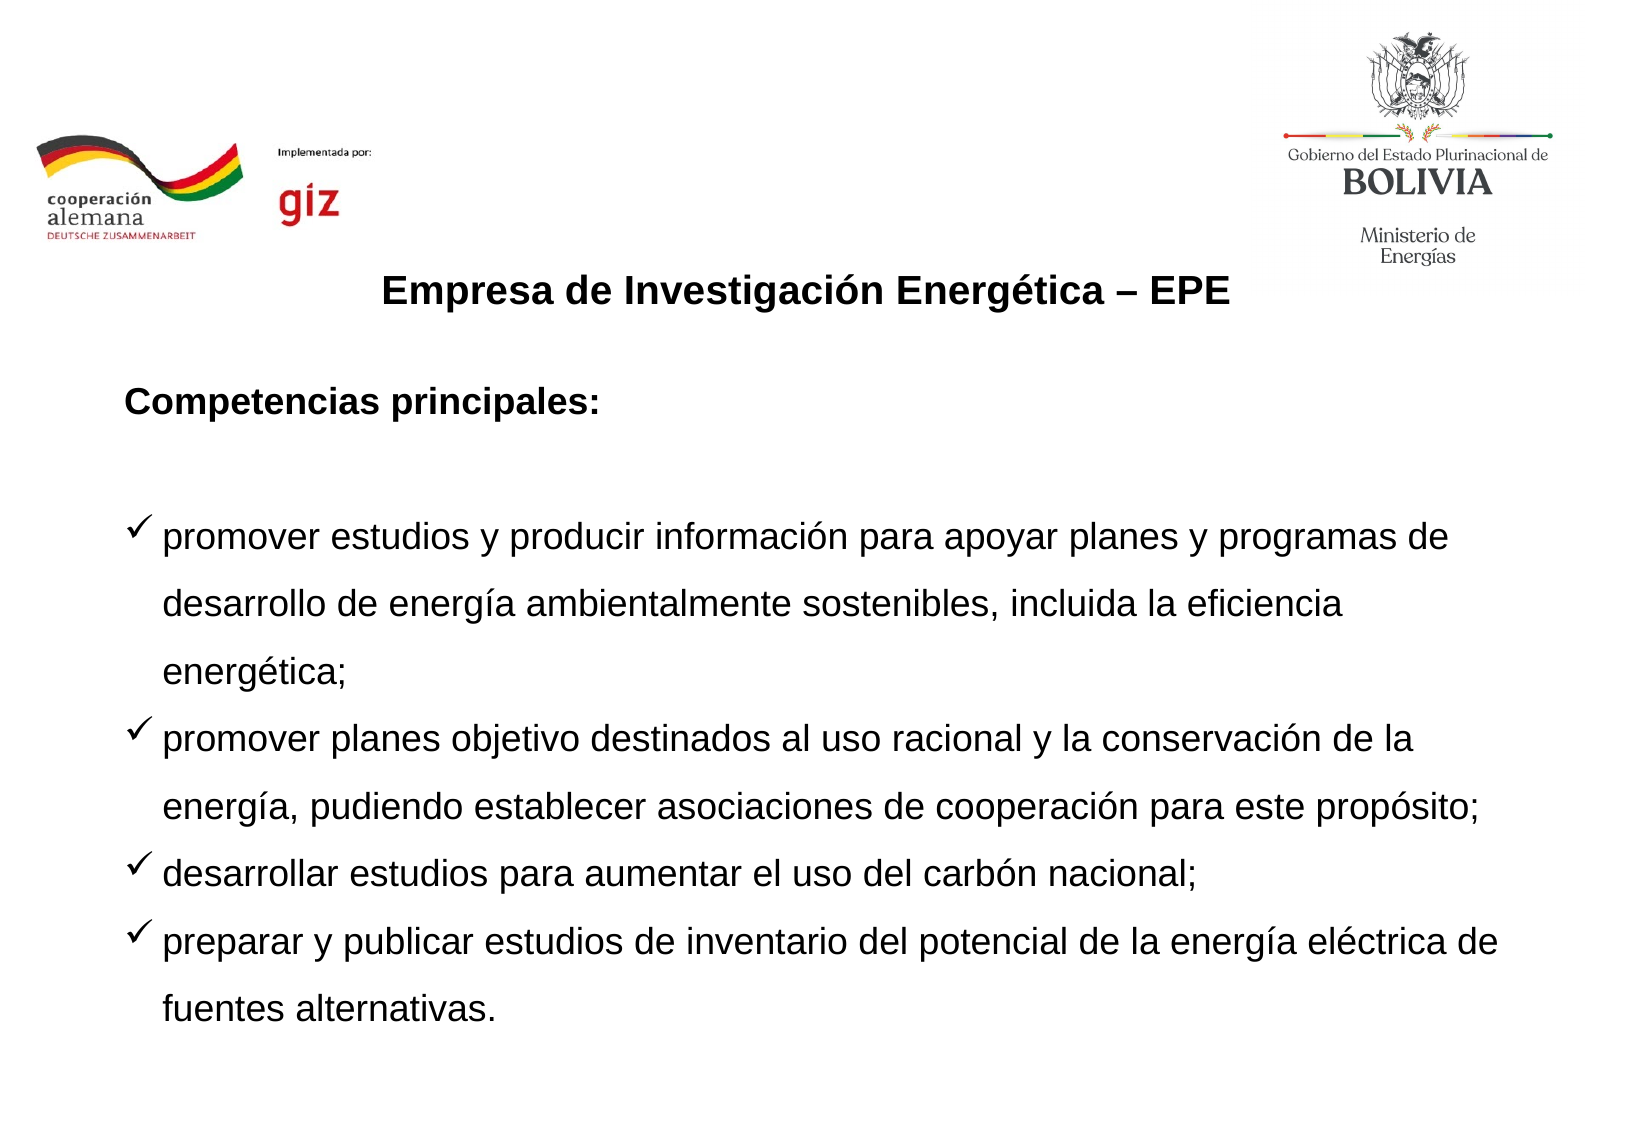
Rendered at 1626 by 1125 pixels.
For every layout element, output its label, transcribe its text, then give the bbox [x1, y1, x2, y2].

text_box Competencias principales: promover estudios y producir información para apoyar planes y programas de desarrollo de energía ambientalmente sostenibles, incluida la eficiencia energética; promover planes objetivo destinados al uso racional y la conservación de la energía, pudiendo establecer asociaciones de cooperación para este propósito; desarrollar estudios para aumentar el uso del carbón nacional; preparar y publicar estudios de inventario del potencial de la energía eléctrica de fuentes alternativas. [109, 346, 1516, 1037]
text_box Empresa de Investigación Energética – EPE [0, 256, 1625, 321]
picture [13, 105, 393, 267]
picture [1250, 0, 1585, 296]
